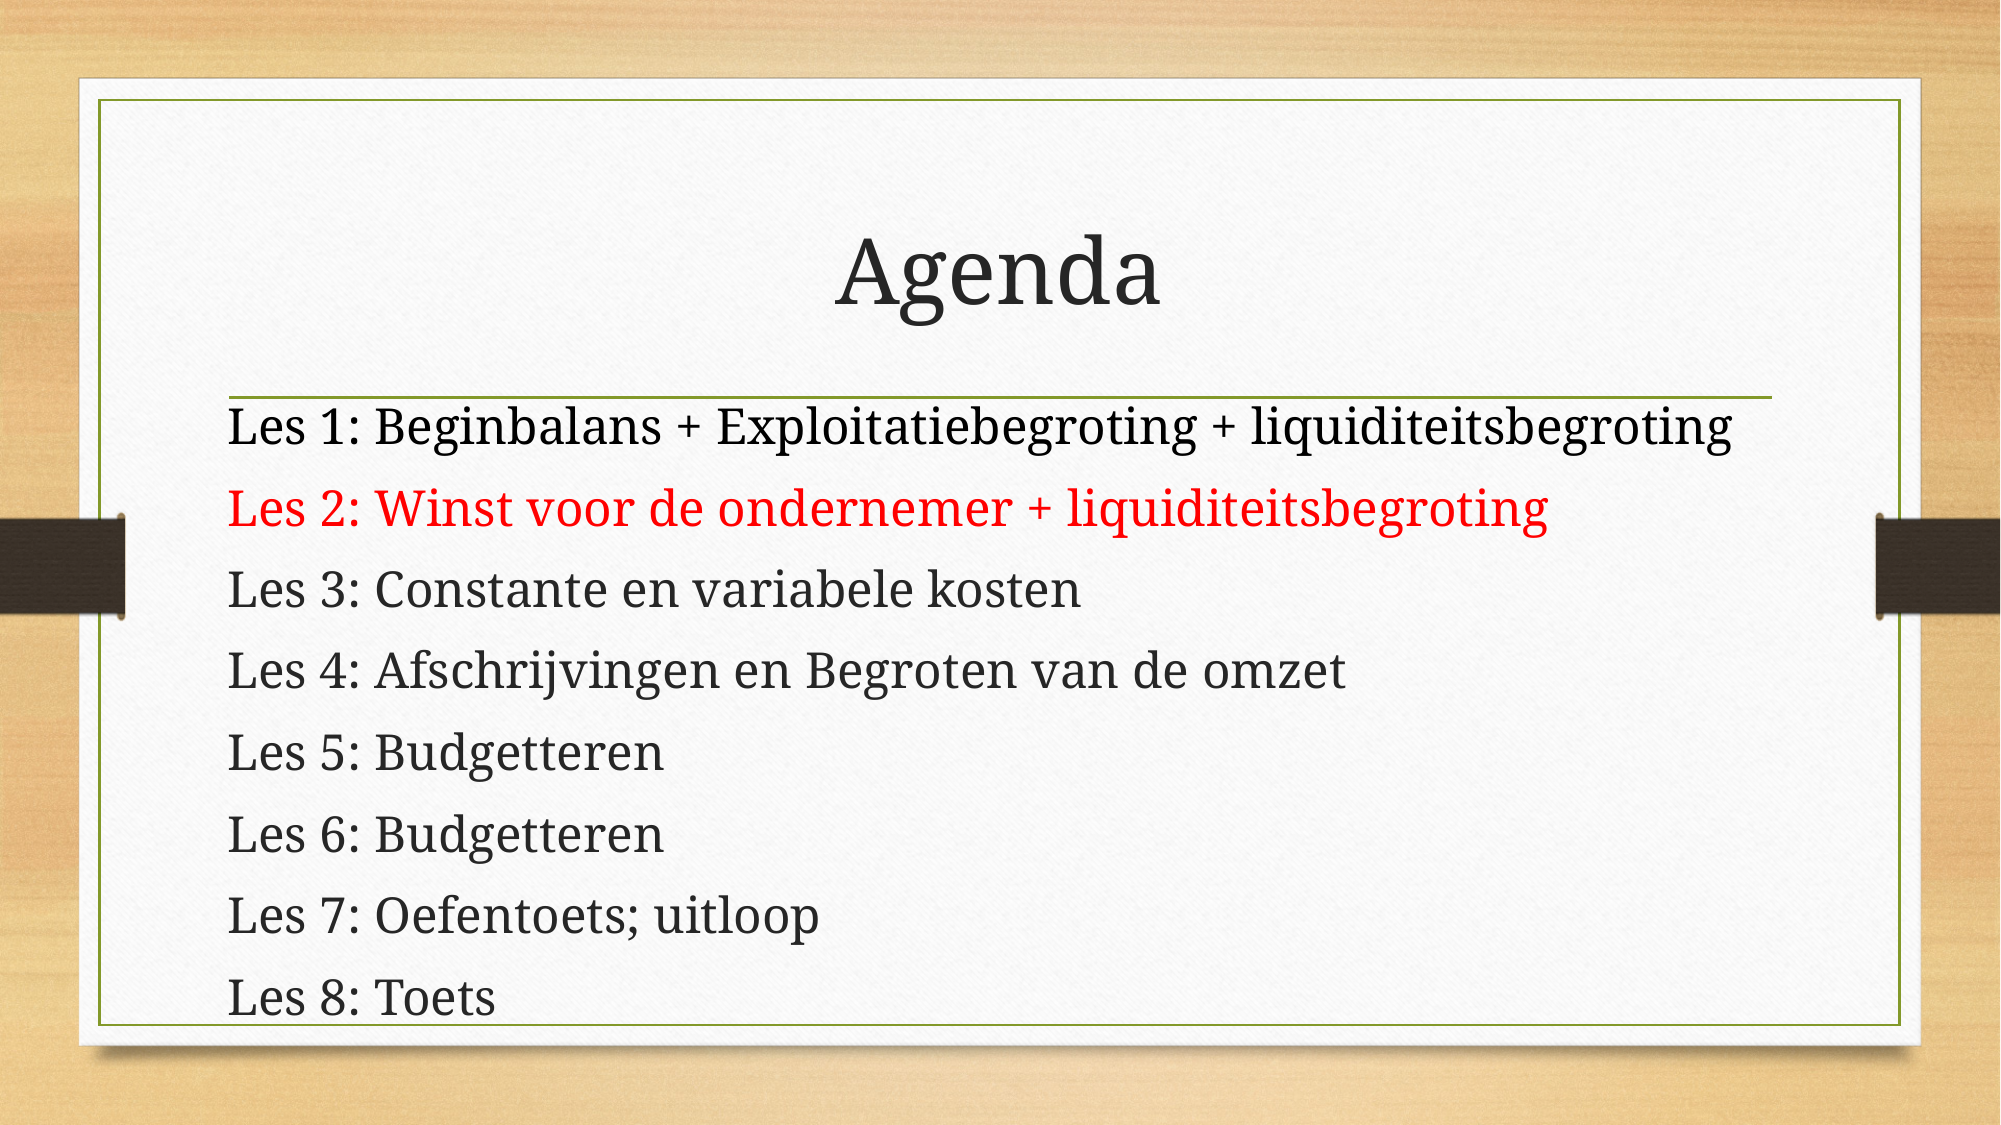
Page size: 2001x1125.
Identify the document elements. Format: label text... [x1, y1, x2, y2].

list Les 1: Beginbalans + Exploitatiebegroting + liquiditeitsbegroting Les 2: Winst voor de ondernemer + liquiditeitsbegroting Les 3: Constante en variabele kosten Les 4: Afschrijvingen en Begroten van de omzet Les 5: Budgetteren Les 6: Budgetteren Les 7: Oefentoets; uitloop Les 8: Toets [212, 387, 1788, 1036]
picture [0, 0, 2001, 1125]
title Agenda [212, 161, 1788, 375]
